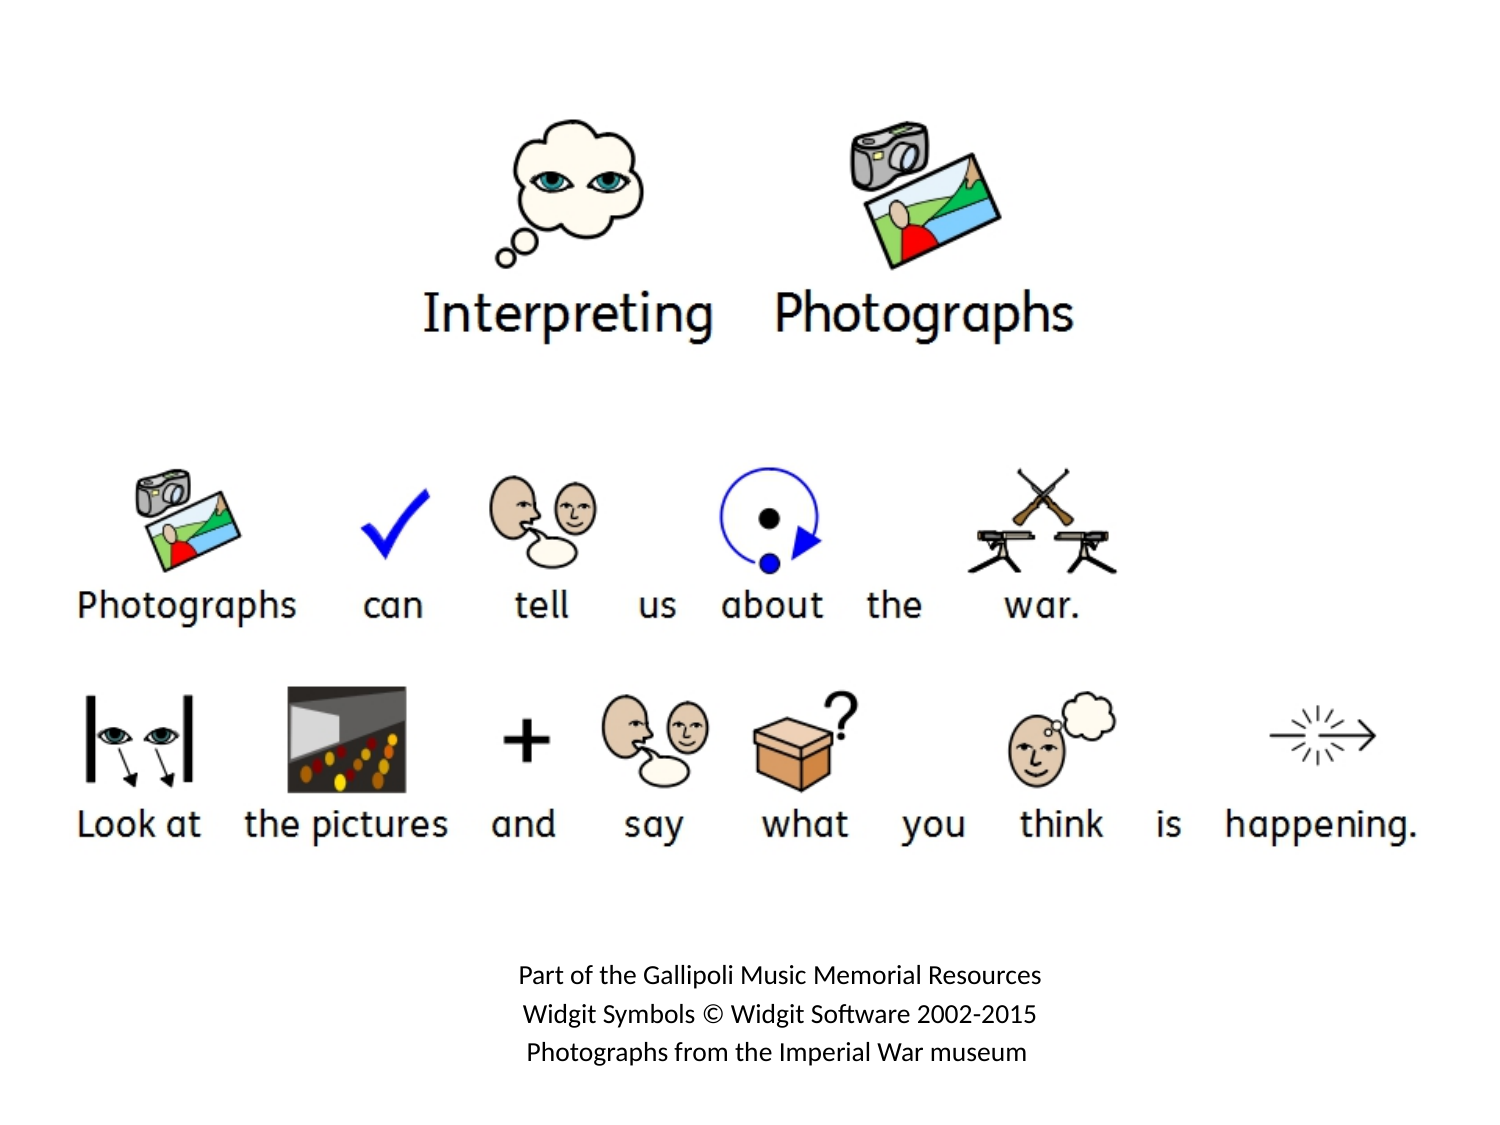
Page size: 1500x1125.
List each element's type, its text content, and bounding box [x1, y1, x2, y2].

picture [69, 459, 1492, 637]
subtitle Part of the Gallipoli Music Memorial Resources Widgit Symbols © Widgit Software 2002-2015 Photographs from the Imperial War museum [255, 950, 1306, 1075]
picture [37, 112, 1460, 357]
picture [69, 679, 1492, 857]
